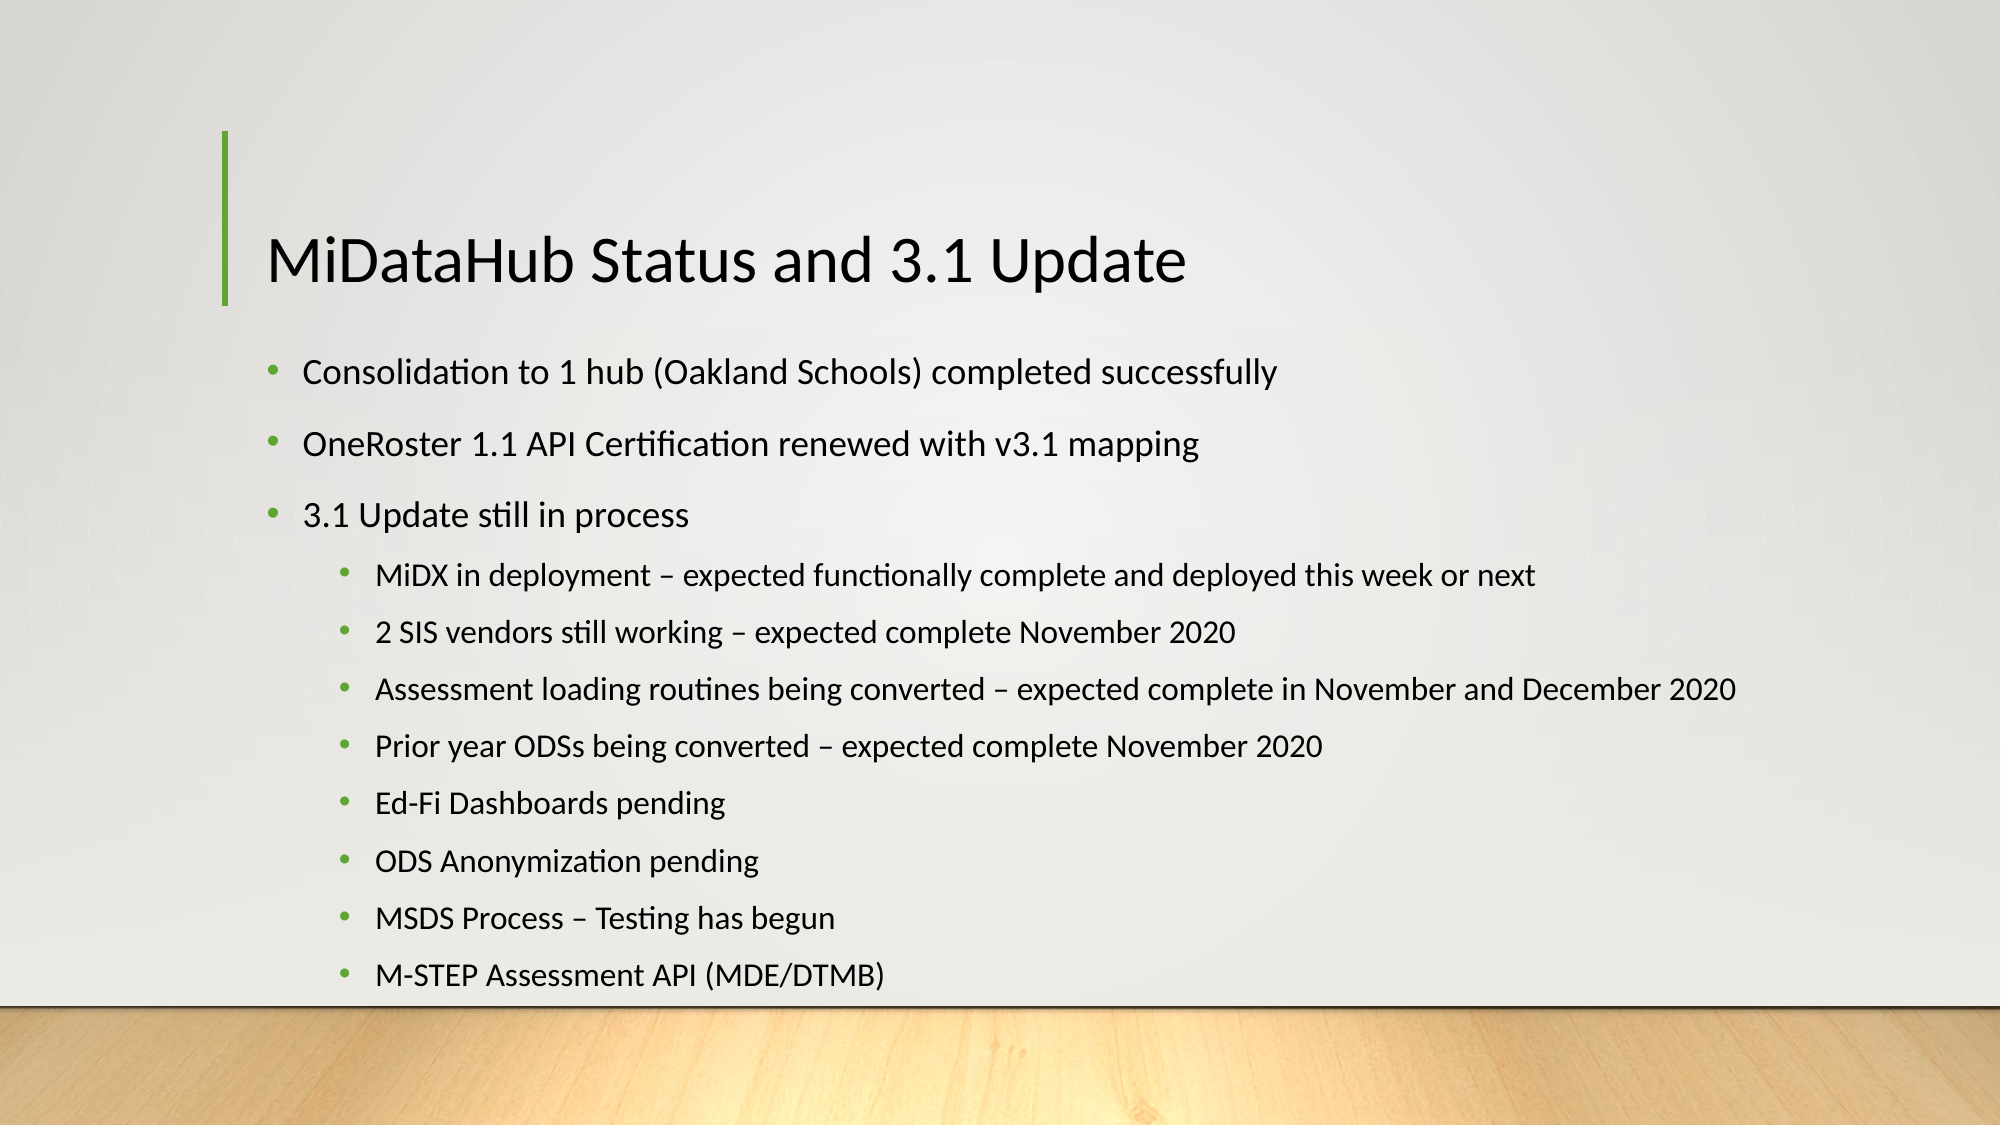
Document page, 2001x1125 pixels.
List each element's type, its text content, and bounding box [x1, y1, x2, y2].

list Consolidation to 1 hub (Oakland Schools) completed successfully OneRoster 1.1 API Certification renewed with v3.1 mapping 3.1 Update still in process MiDX in deployment – expected functionally complete and deployed this week or next 2 SIS vendors still working – expected complete November 2020 Assessment loading routines being converted – expected complete in November and December 2020 Prior year ODSs being converted – expected complete November 2020 Ed-Fi Dashboards pending ODS Anonymization pending MSDS Process – Testing has begun M-STEP Assessment API (MDE/DTMB) [251, 330, 1814, 1007]
title MiDataHub Status and 3.1 Update [251, 131, 1814, 305]
picture [0, 1006, 2000, 1125]
